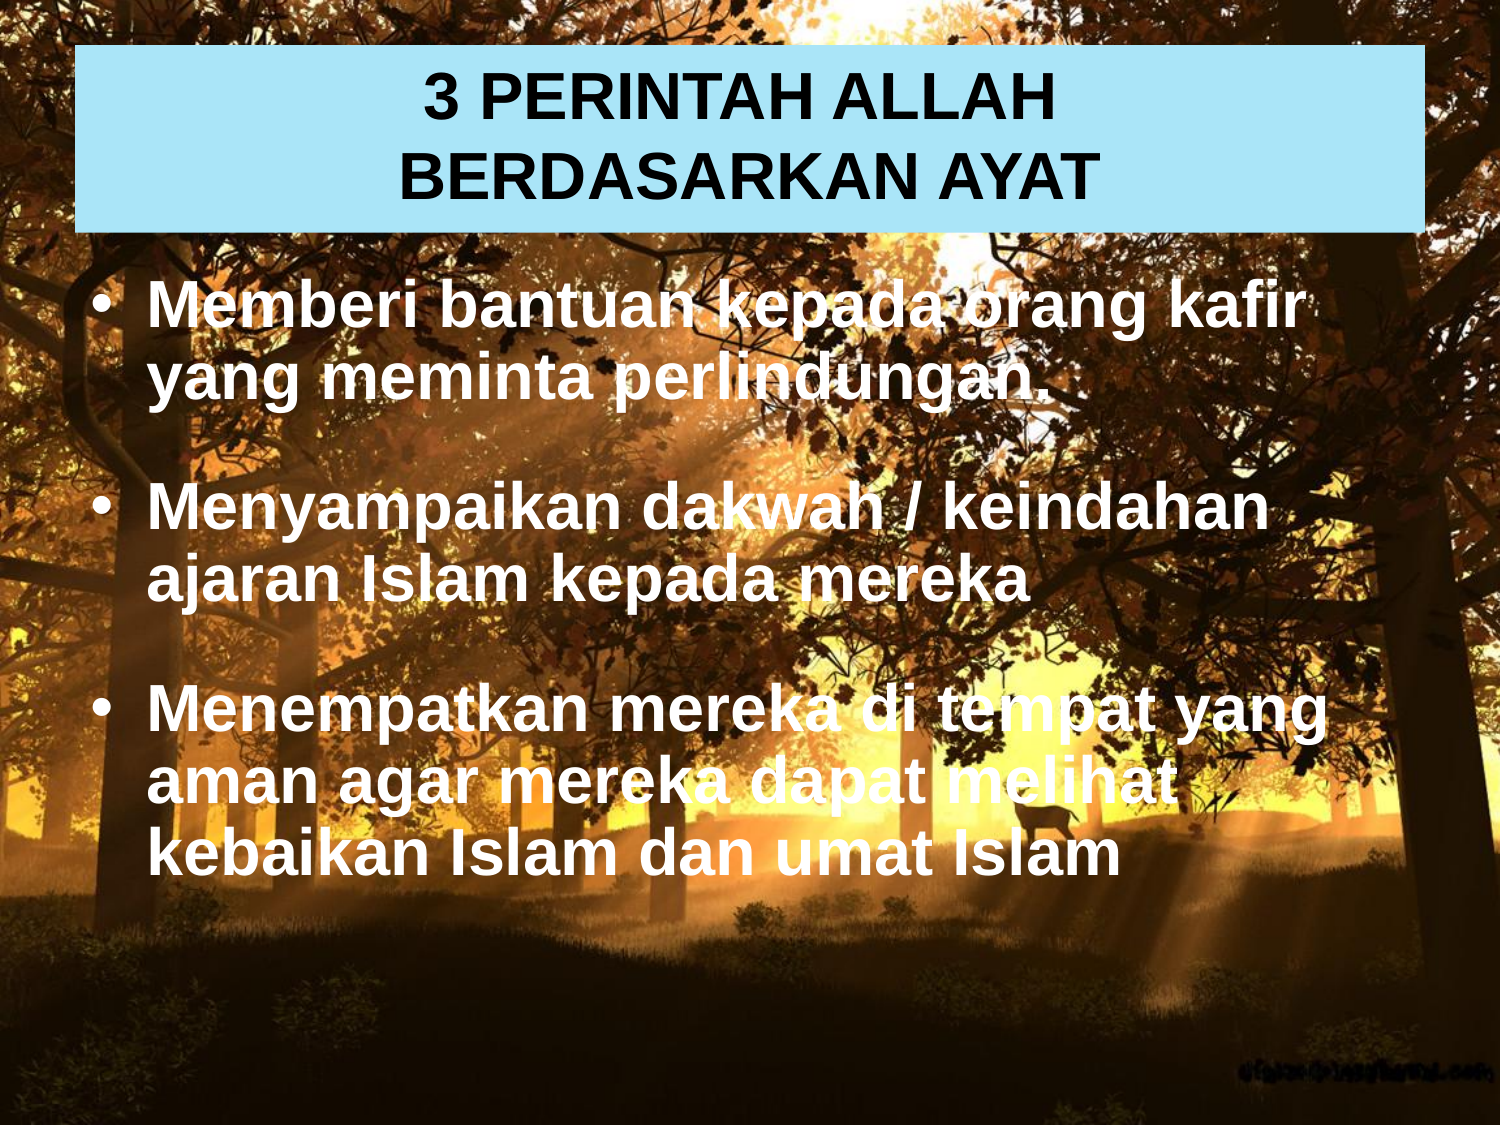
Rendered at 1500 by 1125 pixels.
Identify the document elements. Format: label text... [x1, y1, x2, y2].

title 3 PERINTAH ALLAH BERDASARKAN AYAT [75, 45, 1425, 233]
picture [0, 0, 1500, 1125]
list Memberi bantuan kepada orang kafir yang meminta perlindungan. Menyampaikan dakwah / keindahan ajaran Islam kepada mereka Menempatkan mereka di tempat yang aman agar mereka dapat melihat kebaikan Islam dan umat Islam [75, 262, 1425, 1005]
